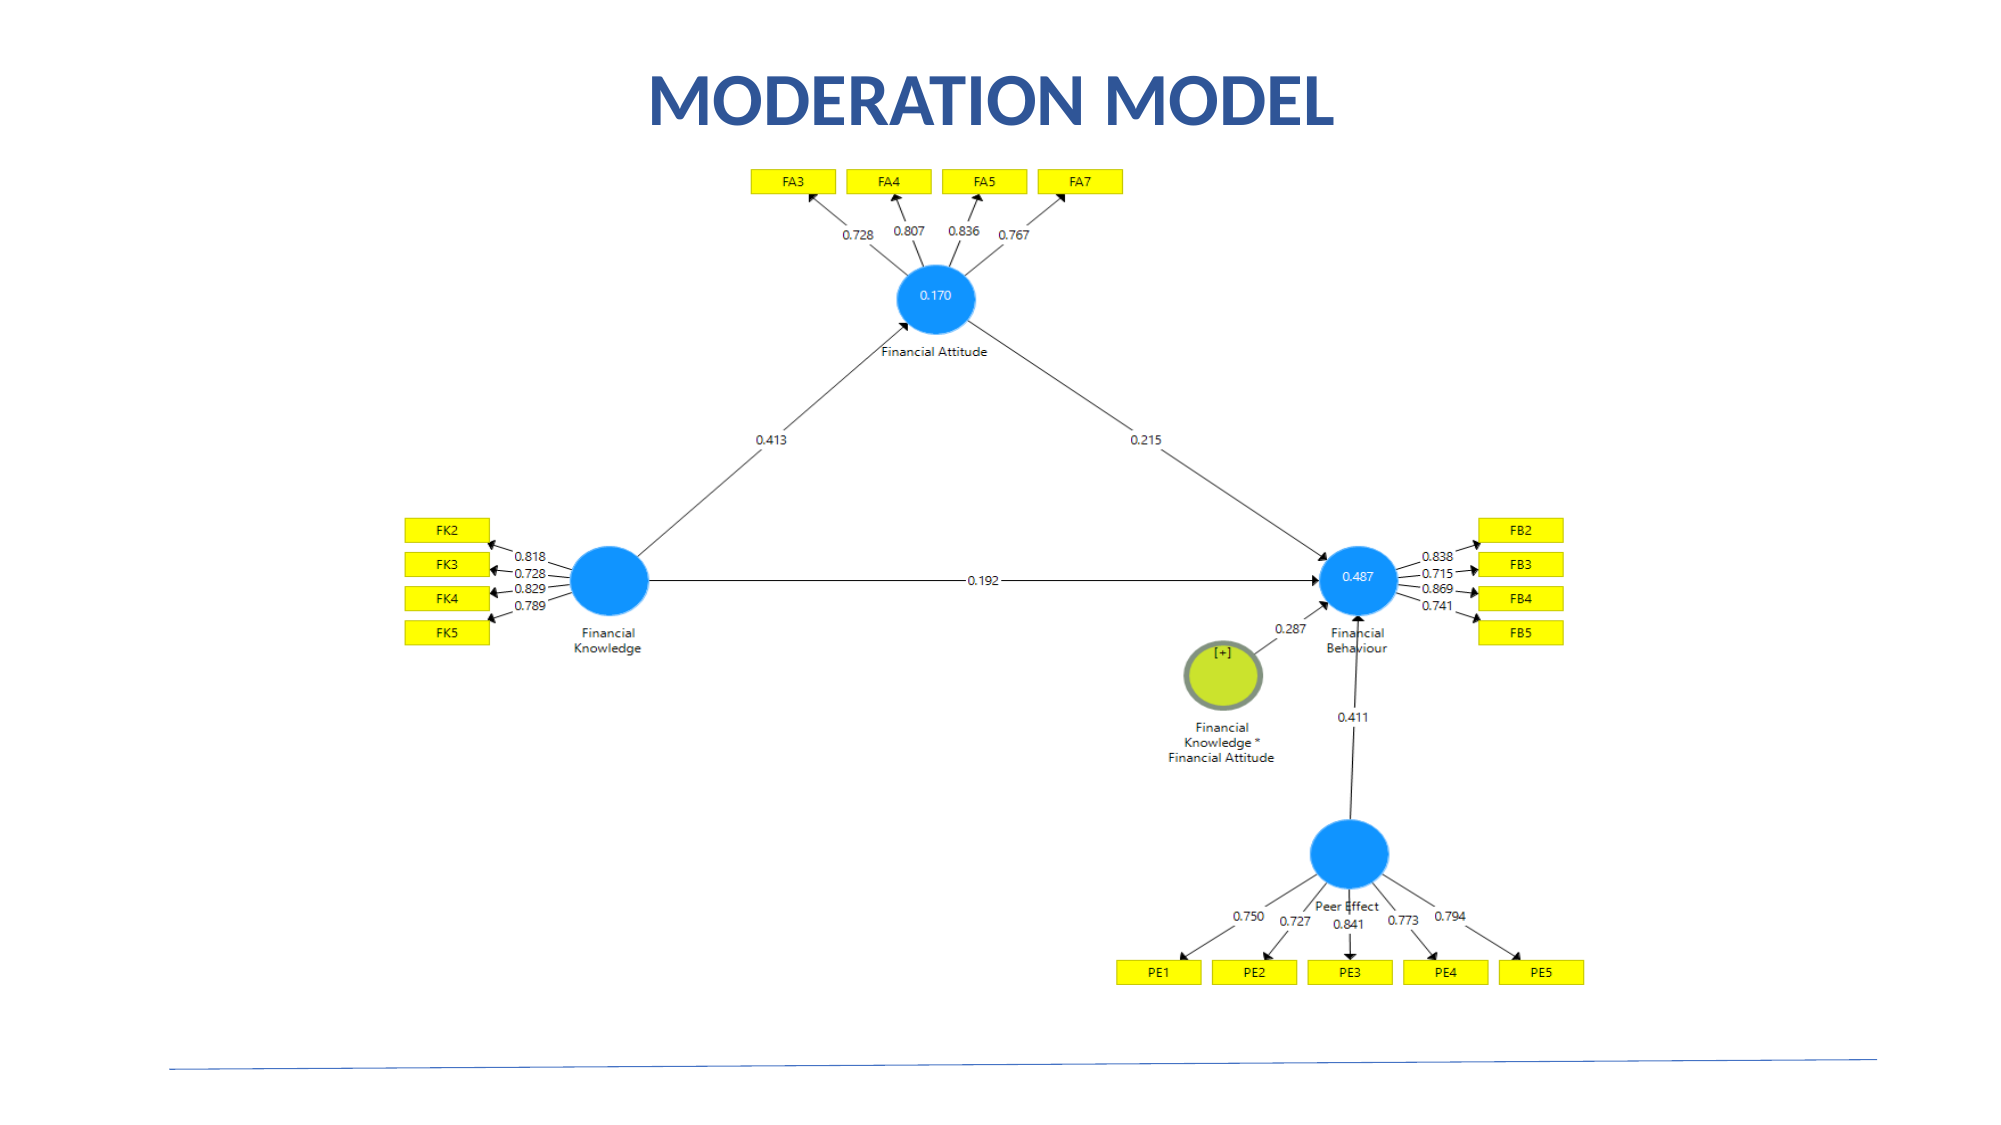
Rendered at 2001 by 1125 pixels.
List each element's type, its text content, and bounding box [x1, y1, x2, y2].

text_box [169, 1059, 1878, 1070]
picture [350, 143, 1590, 990]
title MODERATION MODEL [137, 59, 1863, 144]
